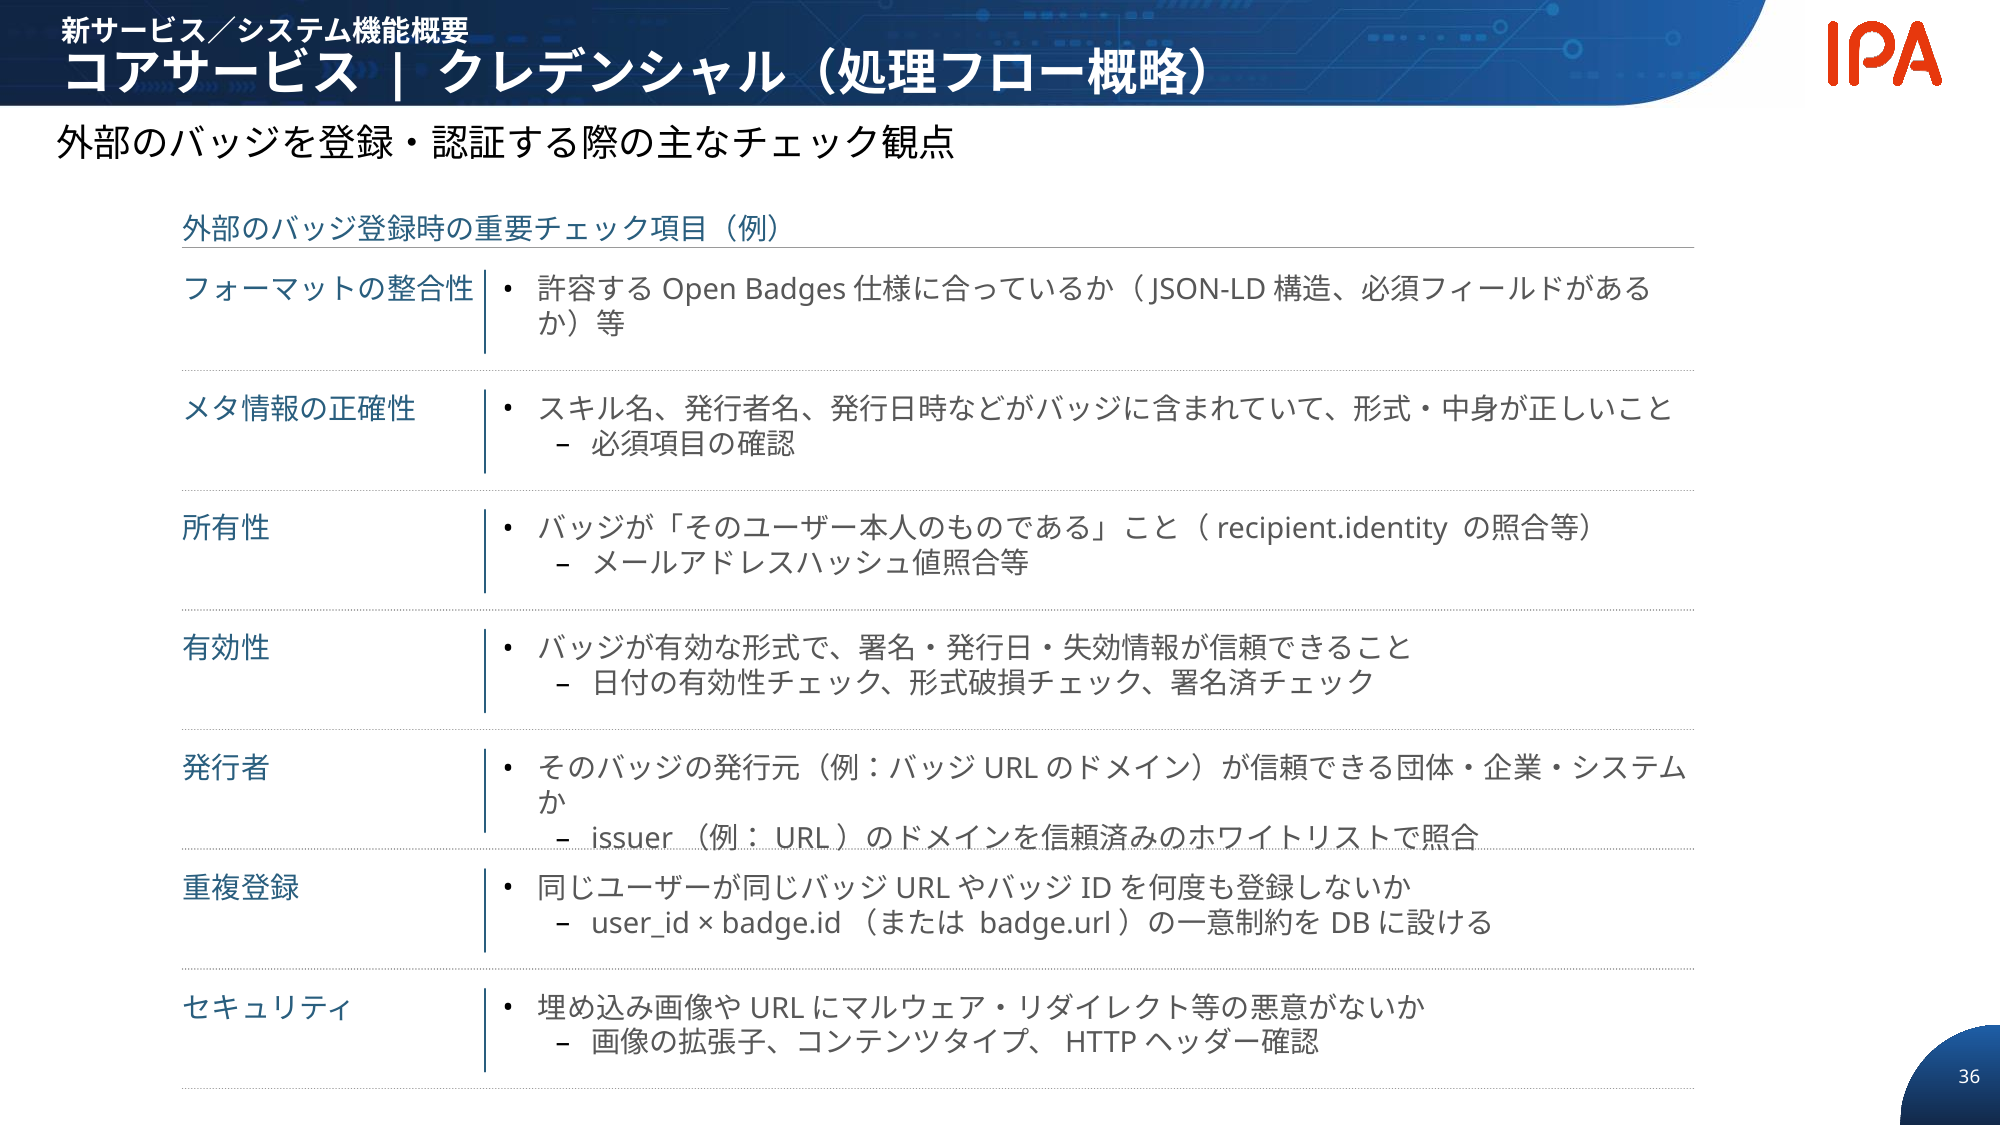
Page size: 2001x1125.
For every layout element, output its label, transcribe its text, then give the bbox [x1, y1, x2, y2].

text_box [182, 270, 1694, 354]
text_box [182, 749, 1694, 833]
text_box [182, 389, 1694, 474]
text_box 新サービス／システム機能概要 コアサービス | クレデンシャル（処理フロー概略） [61, 16, 1794, 92]
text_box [182, 988, 1694, 1072]
picture [1828, 21, 1942, 86]
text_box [182, 209, 1694, 248]
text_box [182, 868, 1694, 953]
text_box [182, 509, 1694, 593]
text_box 外部のバッジを登録・認証する際の主なチェック観点 [56, 118, 1940, 216]
picture [0, 0, 1805, 108]
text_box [182, 629, 1694, 713]
